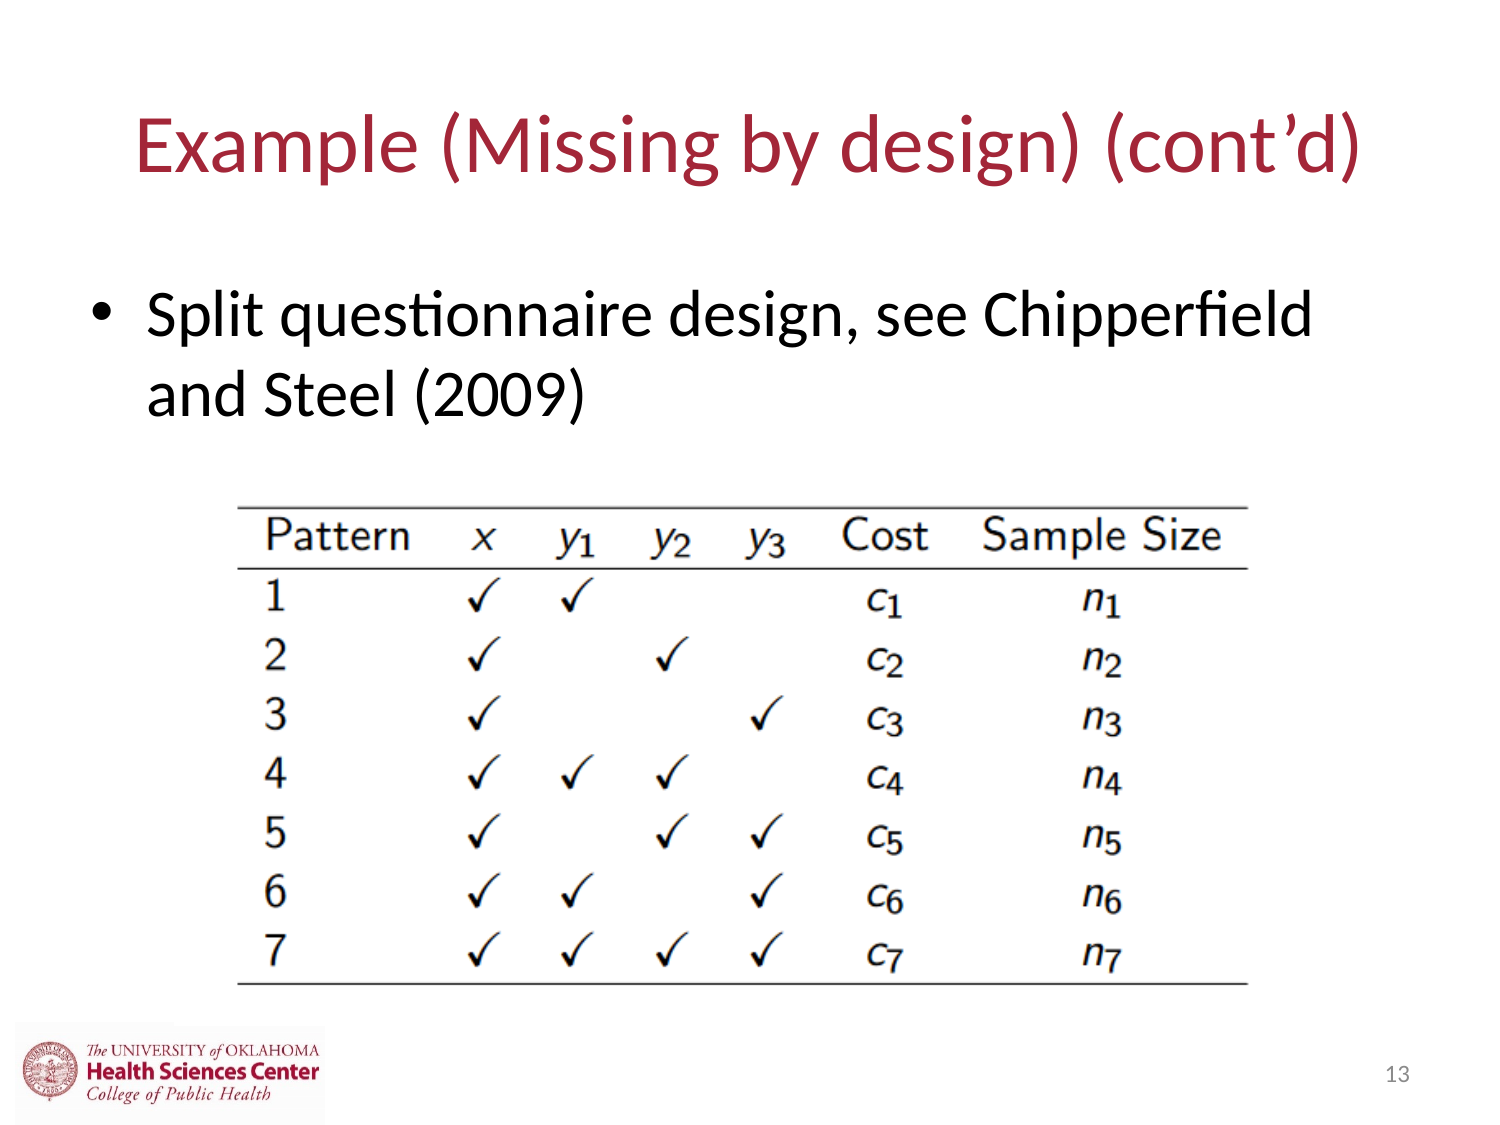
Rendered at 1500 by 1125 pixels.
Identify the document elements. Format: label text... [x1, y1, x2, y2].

list Split questionnaire design, see Chipperfield and Steel (2009) [75, 262, 1425, 1005]
picture [15, 461, 1288, 1125]
slide_number 13 [1074, 1042, 1425, 1103]
title Example (Missing by design) (cont’d) [75, 45, 1425, 233]
